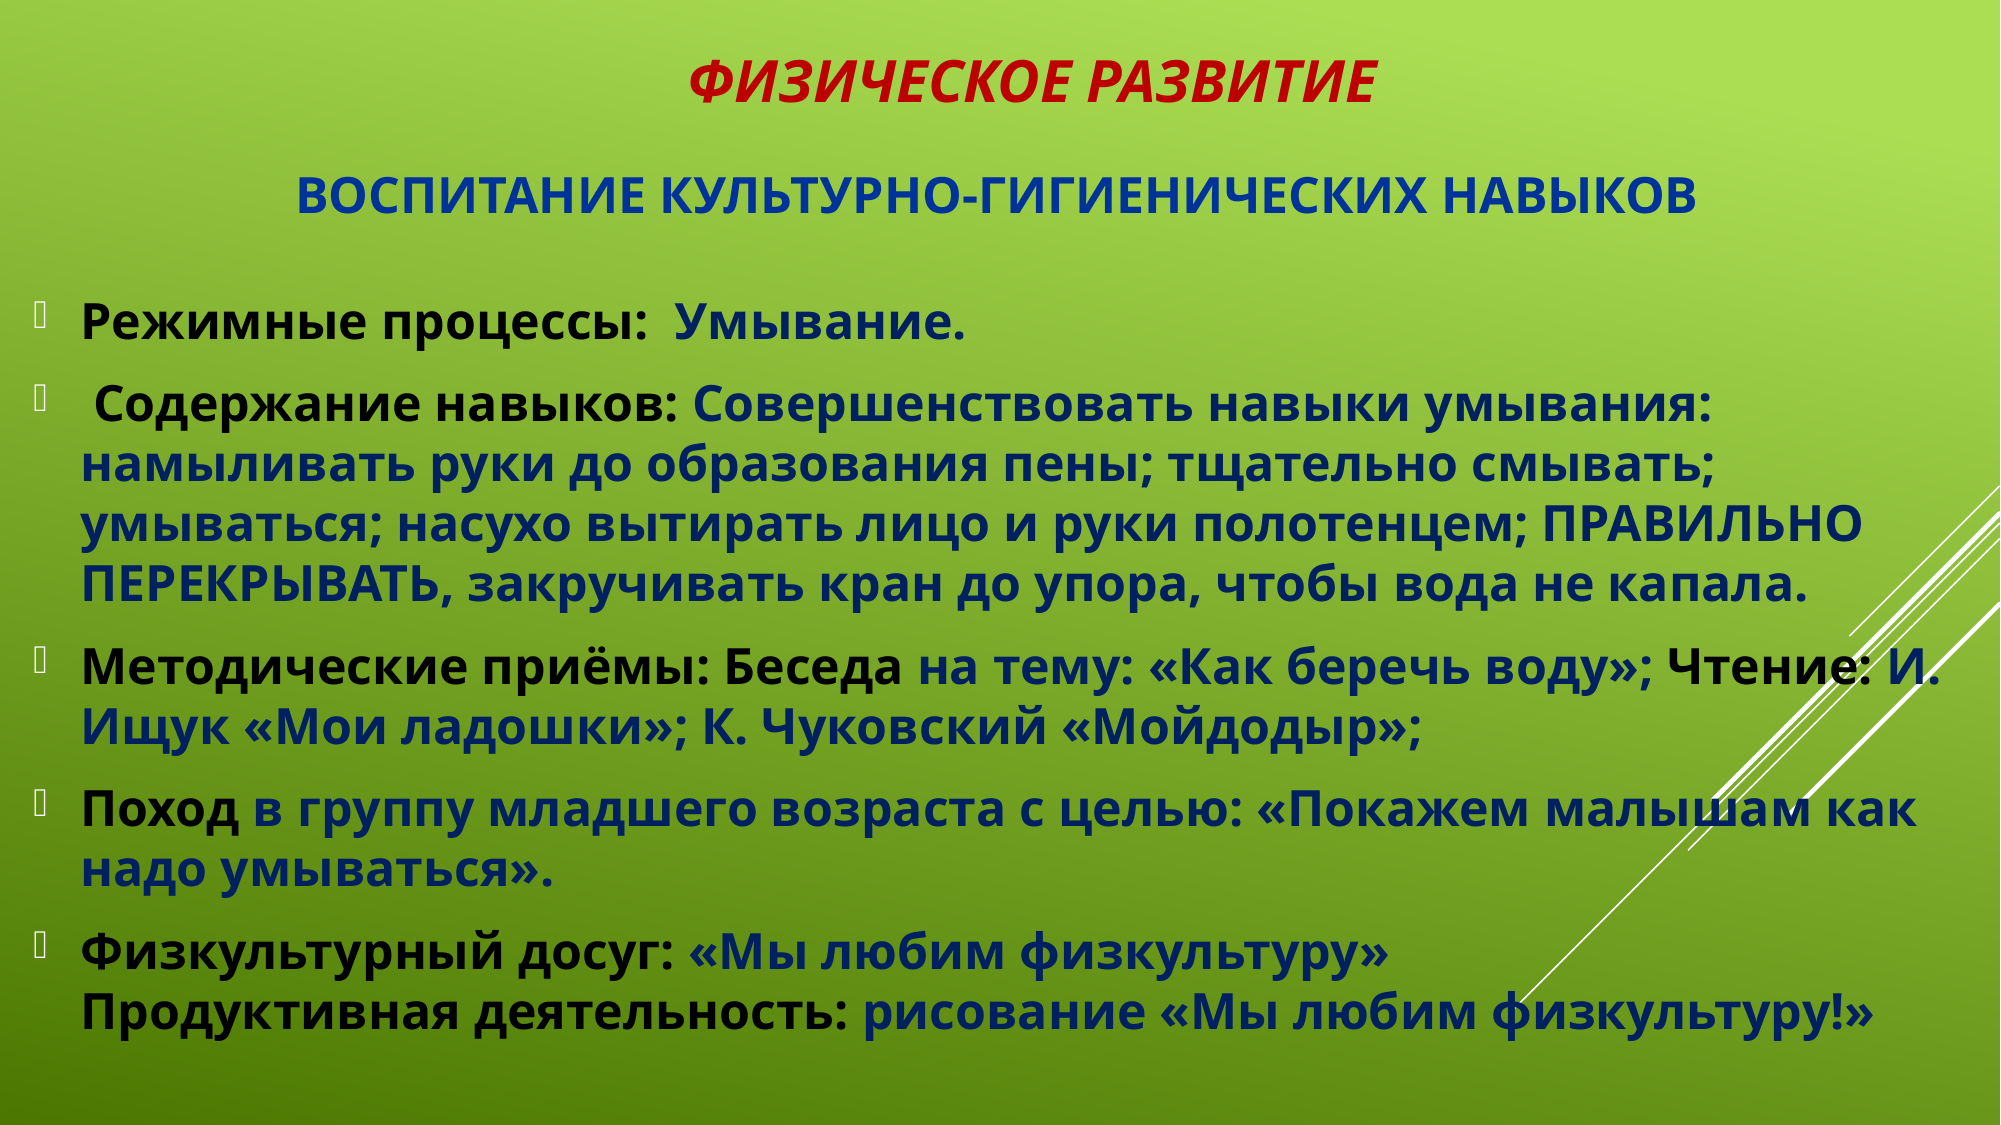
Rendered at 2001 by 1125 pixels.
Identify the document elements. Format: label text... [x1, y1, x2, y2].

text_box физическое развитие [332, 16, 1733, 143]
title Воспитание культурно-гигиенических навыков [220, 159, 1775, 228]
list Режимные процессы: Умывание. Содержание навыков: Совершенствовать навыки умывания: намыливать руки до образования пены; тщательно смывать; умываться; насухо вытирать лицо и руки полотенцем; ПРАВИЛЬНО ПЕРЕКРЫВАТЬ, закручивать кран до упора, чтобы вода не капала. Методические приёмы: Беседа на тему: «Как беречь воду»; Чтение: И. Ищук «Мои ладошки»; К. Чуковский «Мойдодыр»; Поход в группу младшего возраста с целью: «Покажем малышам как надо умываться». Физкультурный досуг: «Мы любим физкультуру» Продуктивная деятельность: рисование «Мы любим физкультуру!» [18, 244, 1977, 1085]
